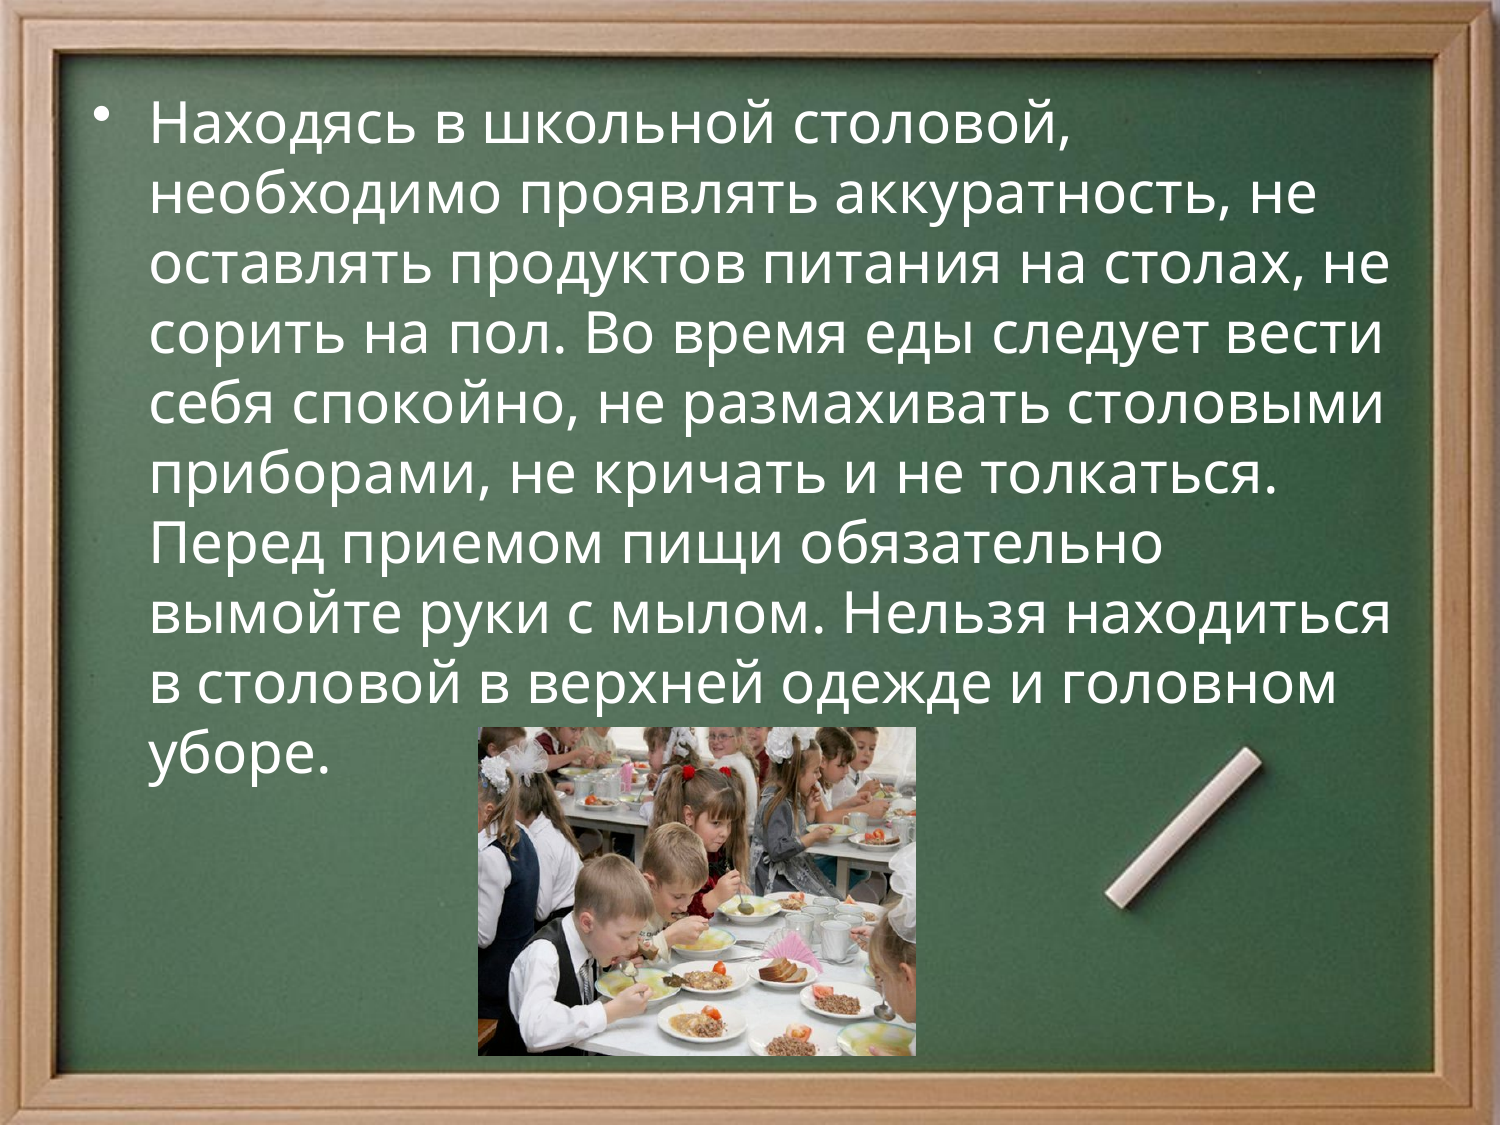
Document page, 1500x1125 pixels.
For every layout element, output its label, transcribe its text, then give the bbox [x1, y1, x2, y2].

list Находясь в школьной столовой, необходимо проявлять аккуратность, не оставлять продуктов питания на столах, не сорить на пол. Во время еды следует вести себя спокойно, не размахивать столовыми приборами, не кричать и не толкаться. Перед приемом пищи обязательно вымойте руки с мылом. Нельзя находиться в столовой в верхней одежде и головном уборе. [76, 78, 1427, 821]
picture [0, 0, 1500, 1125]
